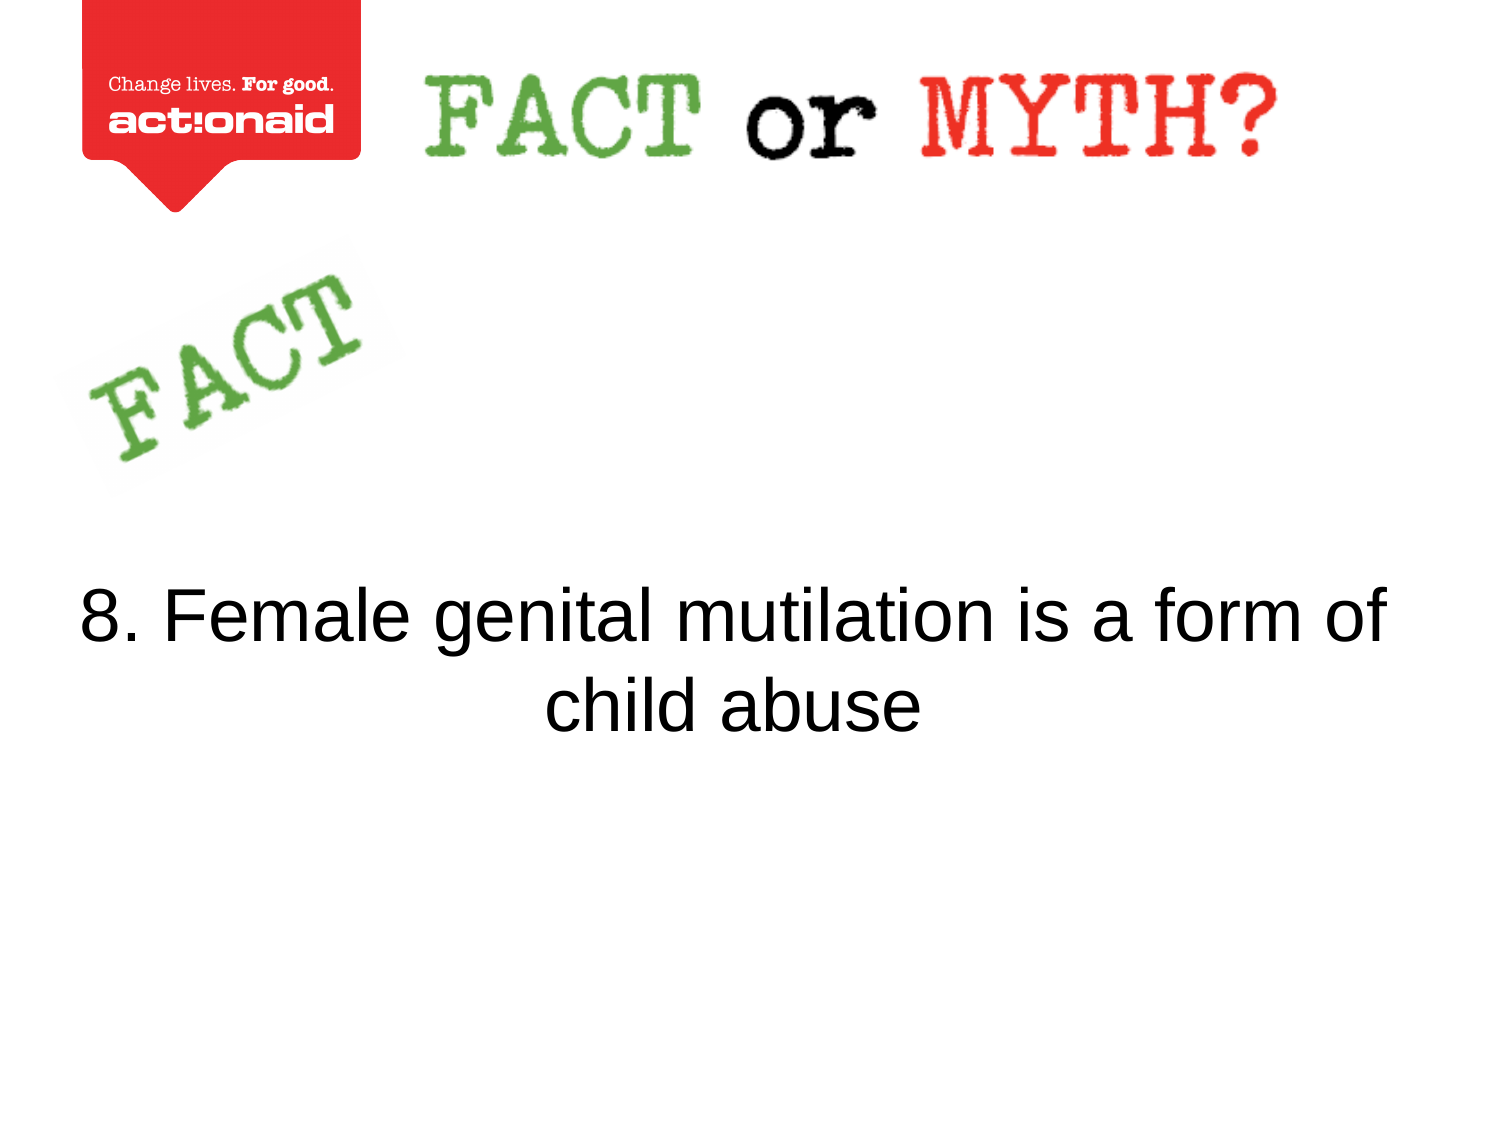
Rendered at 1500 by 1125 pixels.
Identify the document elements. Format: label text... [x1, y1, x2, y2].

picture [82, 0, 361, 214]
picture [405, 56, 1294, 182]
picture [55, 236, 404, 497]
text_box 8. Female genital mutilation is a form of child abuse [25, 559, 1443, 753]
